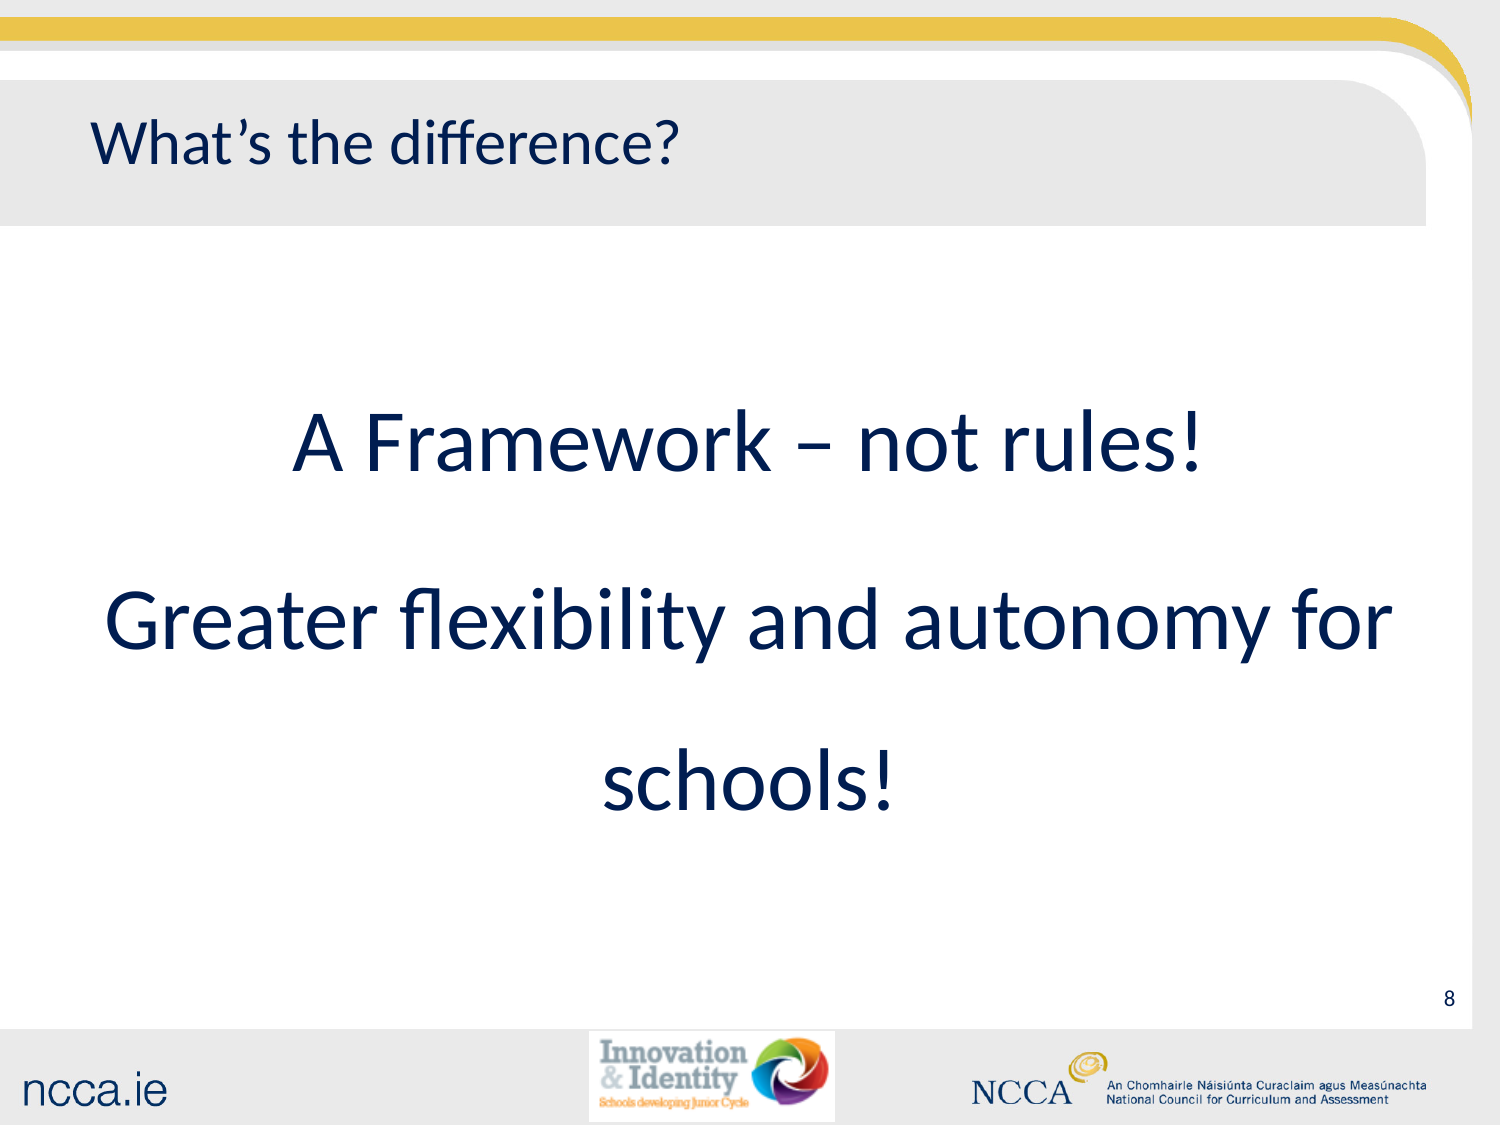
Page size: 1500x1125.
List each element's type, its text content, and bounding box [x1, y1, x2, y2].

slide_number 7 [1314, 967, 1471, 1028]
list A Framework – not rules! Greater flexibility and autonomy for schools! [75, 238, 1425, 837]
title What’s the difference? [75, 45, 1471, 233]
picture [0, 0, 1500, 1125]
